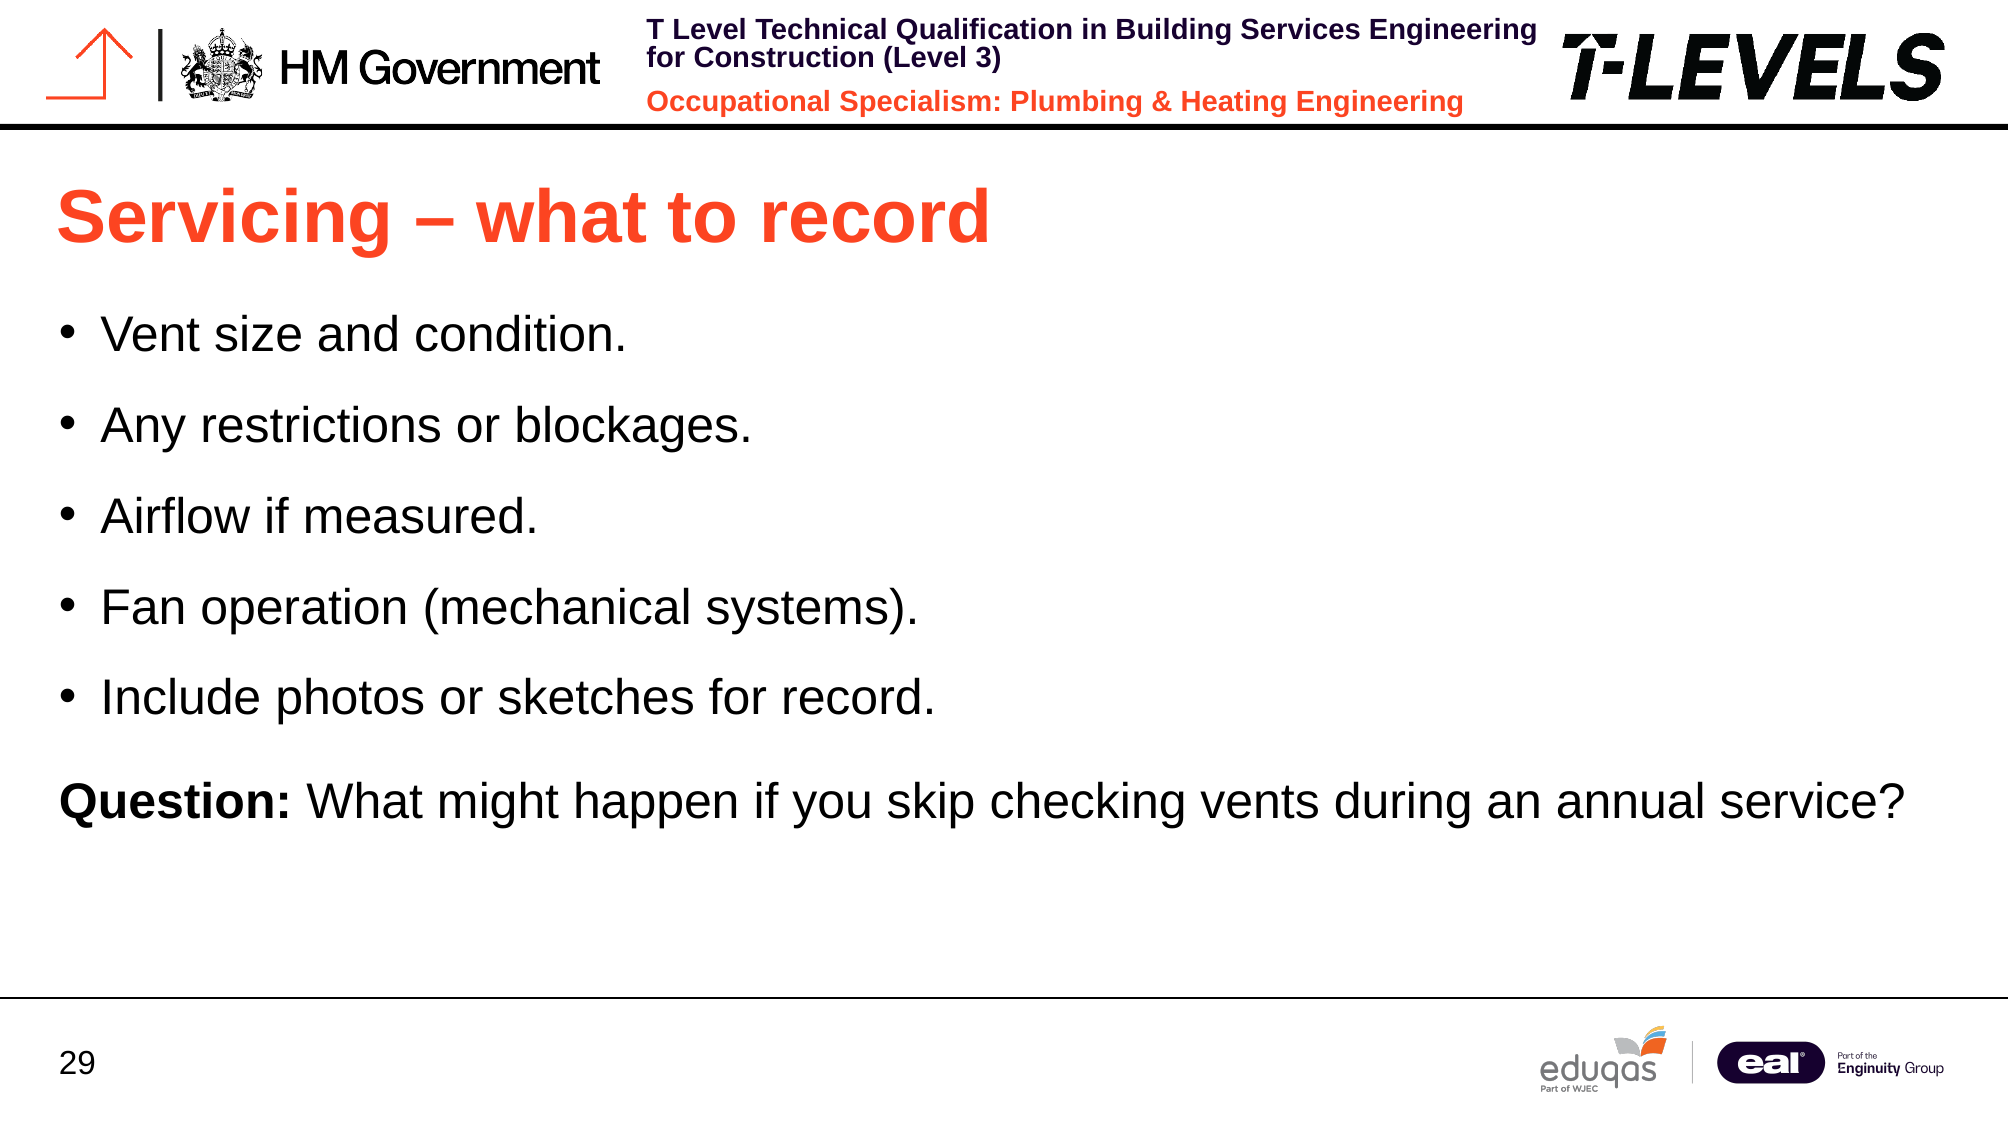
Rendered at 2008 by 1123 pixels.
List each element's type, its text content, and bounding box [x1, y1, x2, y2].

title Servicing – what to record [41, 111, 1949, 314]
picture [41, 27, 139, 100]
picture [1535, 1021, 1949, 1097]
picture [158, 28, 600, 102]
picture [1543, 25, 1964, 108]
list Vent size and condition. Any restrictions or blockages. Airflow if measured. Fan operation (mechanical systems). Include photos or sketches for record. Question: What might happen if you skip checking vents during an annual service? [59, 295, 1967, 958]
